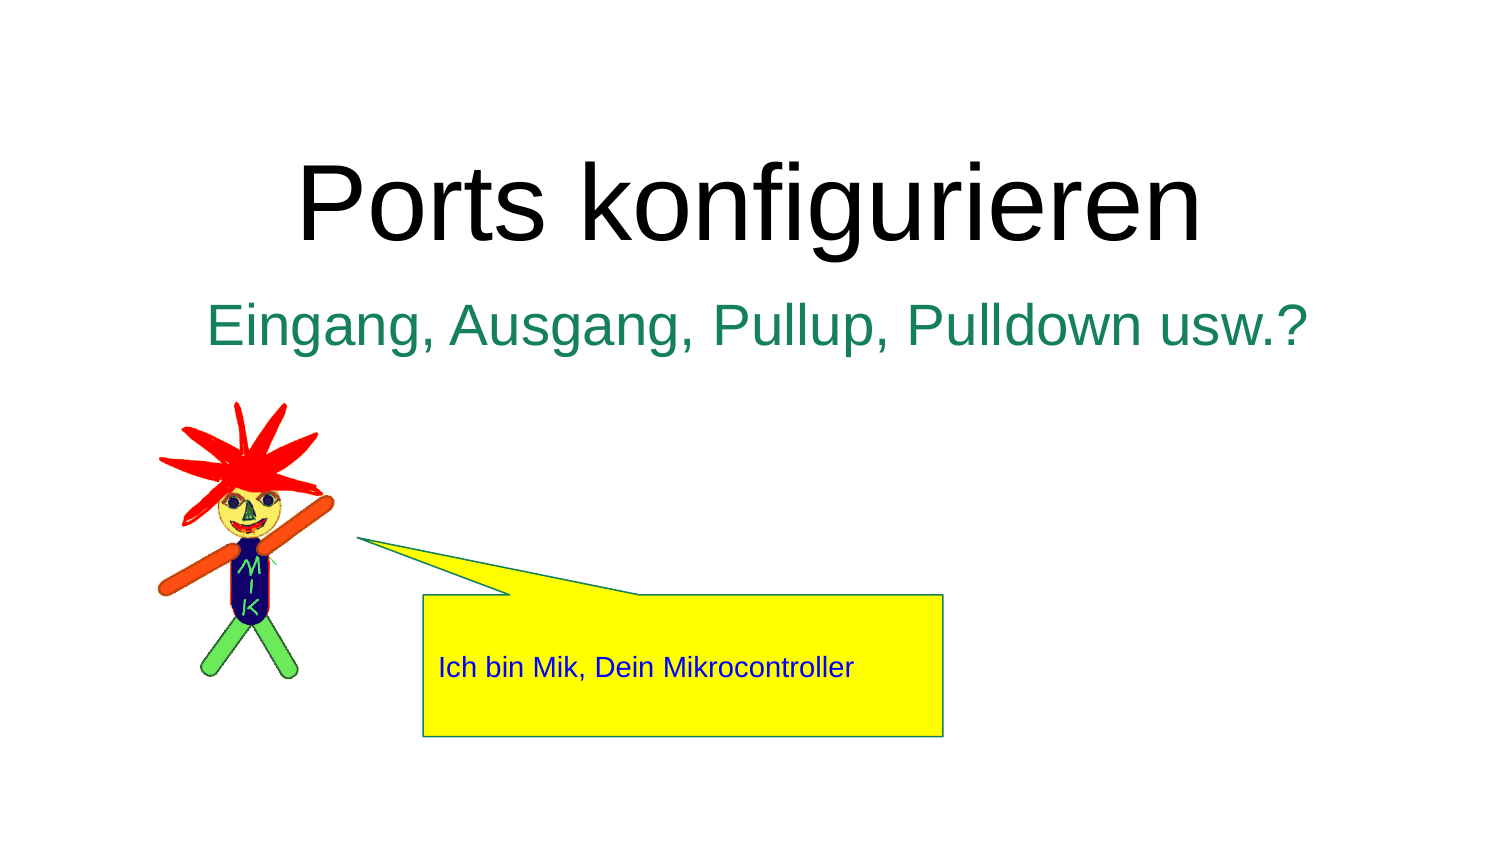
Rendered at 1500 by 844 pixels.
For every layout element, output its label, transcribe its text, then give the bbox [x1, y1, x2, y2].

subtitle Eingang, Ausgang, Pullup, Pulldown usw.? [59, 272, 1458, 403]
title Ports konfigurieren [51, 122, 1449, 278]
text_box Ich bin Mik, Dein Mikrocontroller [357, 537, 943, 737]
picture [139, 394, 347, 687]
